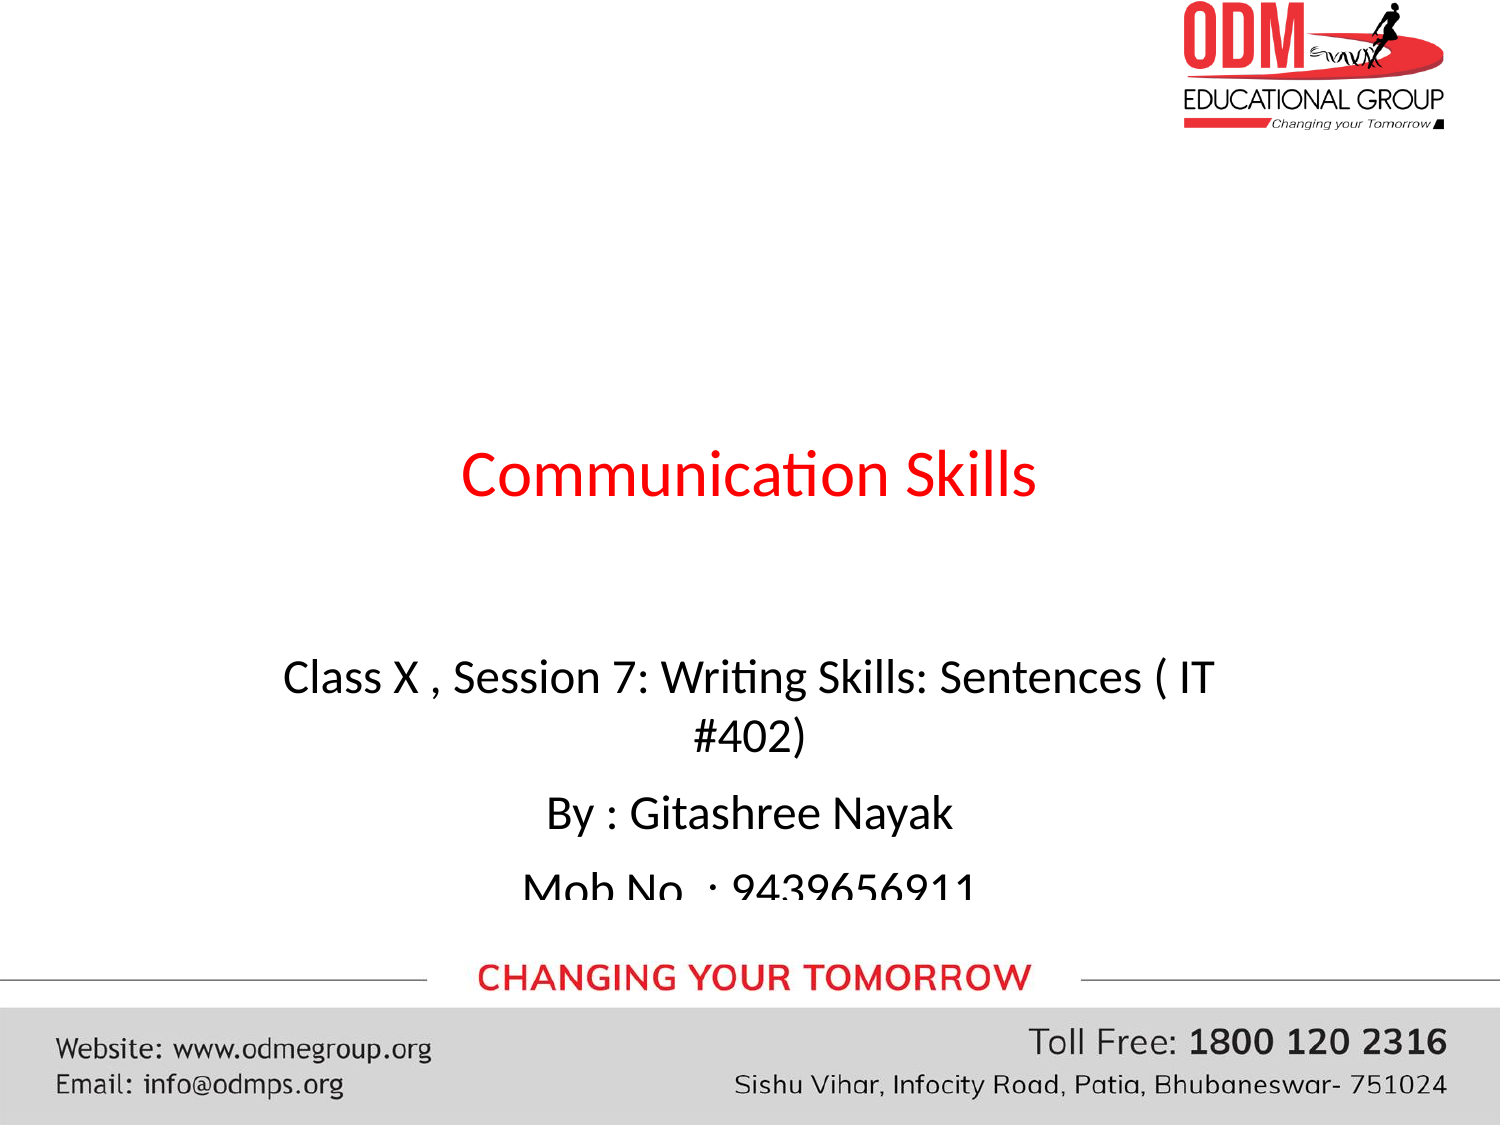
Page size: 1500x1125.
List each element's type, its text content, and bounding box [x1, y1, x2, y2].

picture [1183, 1, 1444, 131]
title Communication Skills [112, 349, 1388, 591]
subtitle Class X , Session 7: Writing Skills: Sentences ( IT #402) By : Gitashree Nayak Mob No. : 9439656911 [225, 637, 1275, 899]
picture [0, 900, 1500, 1125]
